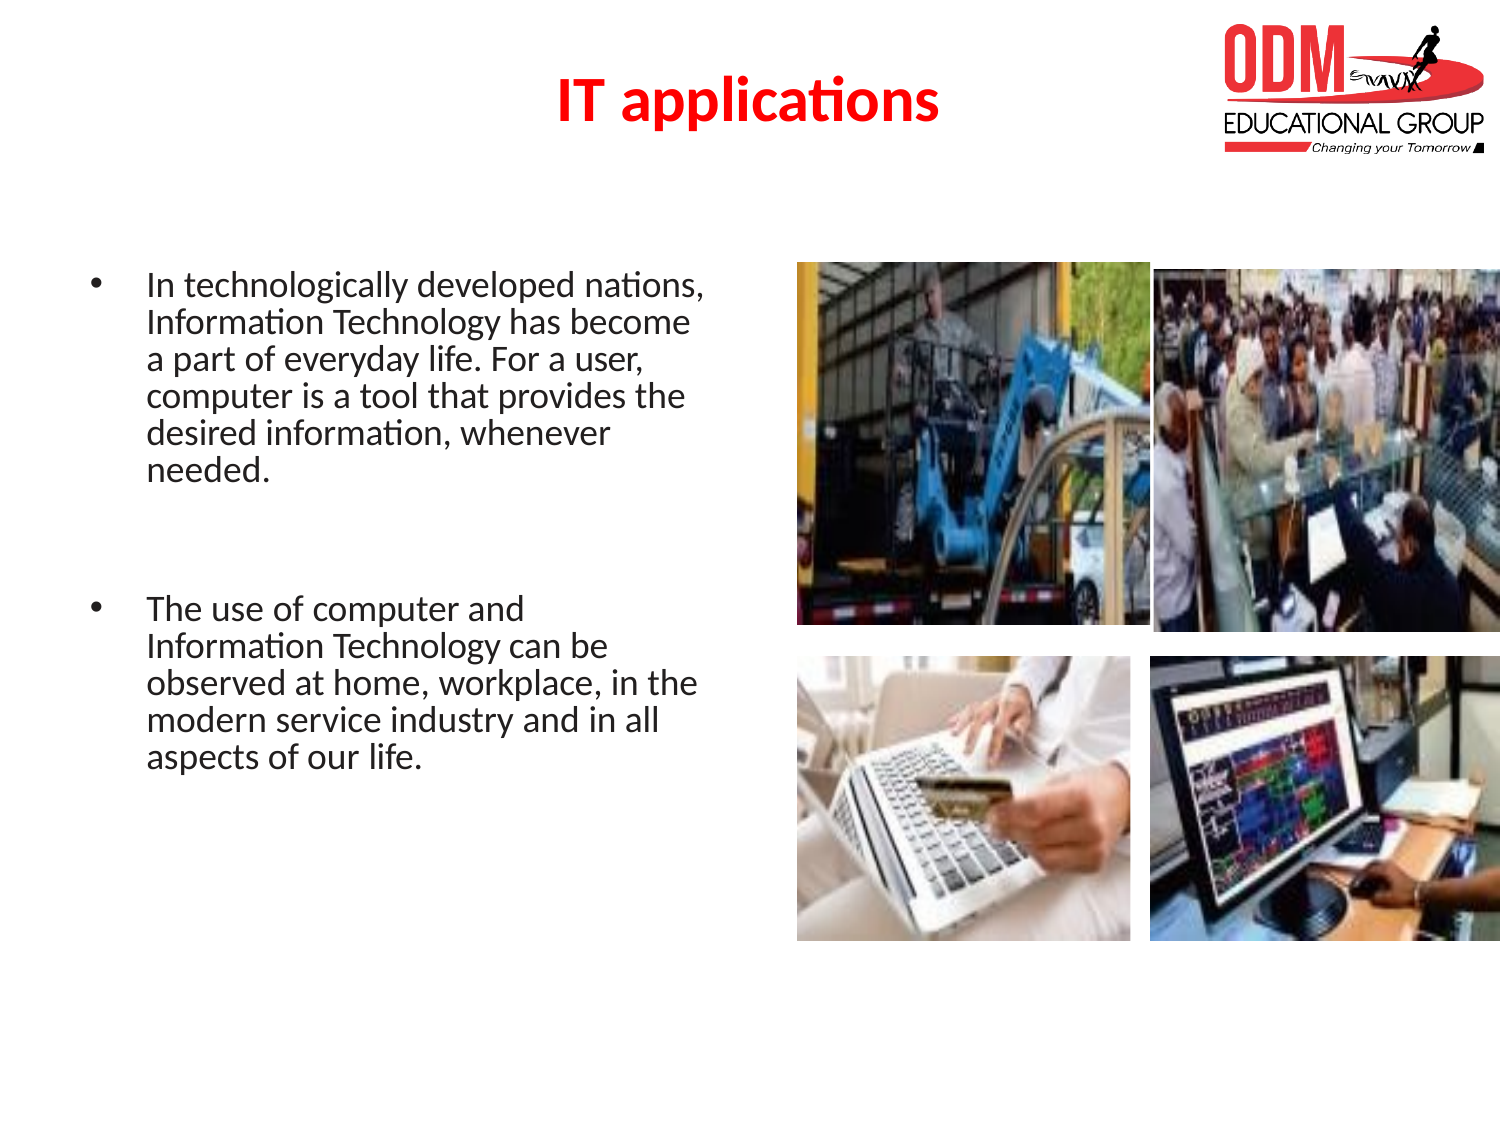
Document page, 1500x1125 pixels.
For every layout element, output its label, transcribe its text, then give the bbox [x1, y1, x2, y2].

text_box [797, 656, 1131, 941]
text_box [1150, 656, 1500, 941]
text_box [1224, 24, 1484, 154]
text_box In technologically developed nations, Information Technology has become a part of everyday life. For a user, computer is a tool that provides the desired information, whenever needed. The use of computer and Information Technology can be observed at home, workplace, in the modern service industry and in all aspects of our life. [87, 258, 715, 777]
title IT applications [554, 54, 946, 245]
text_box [796, 262, 1500, 632]
